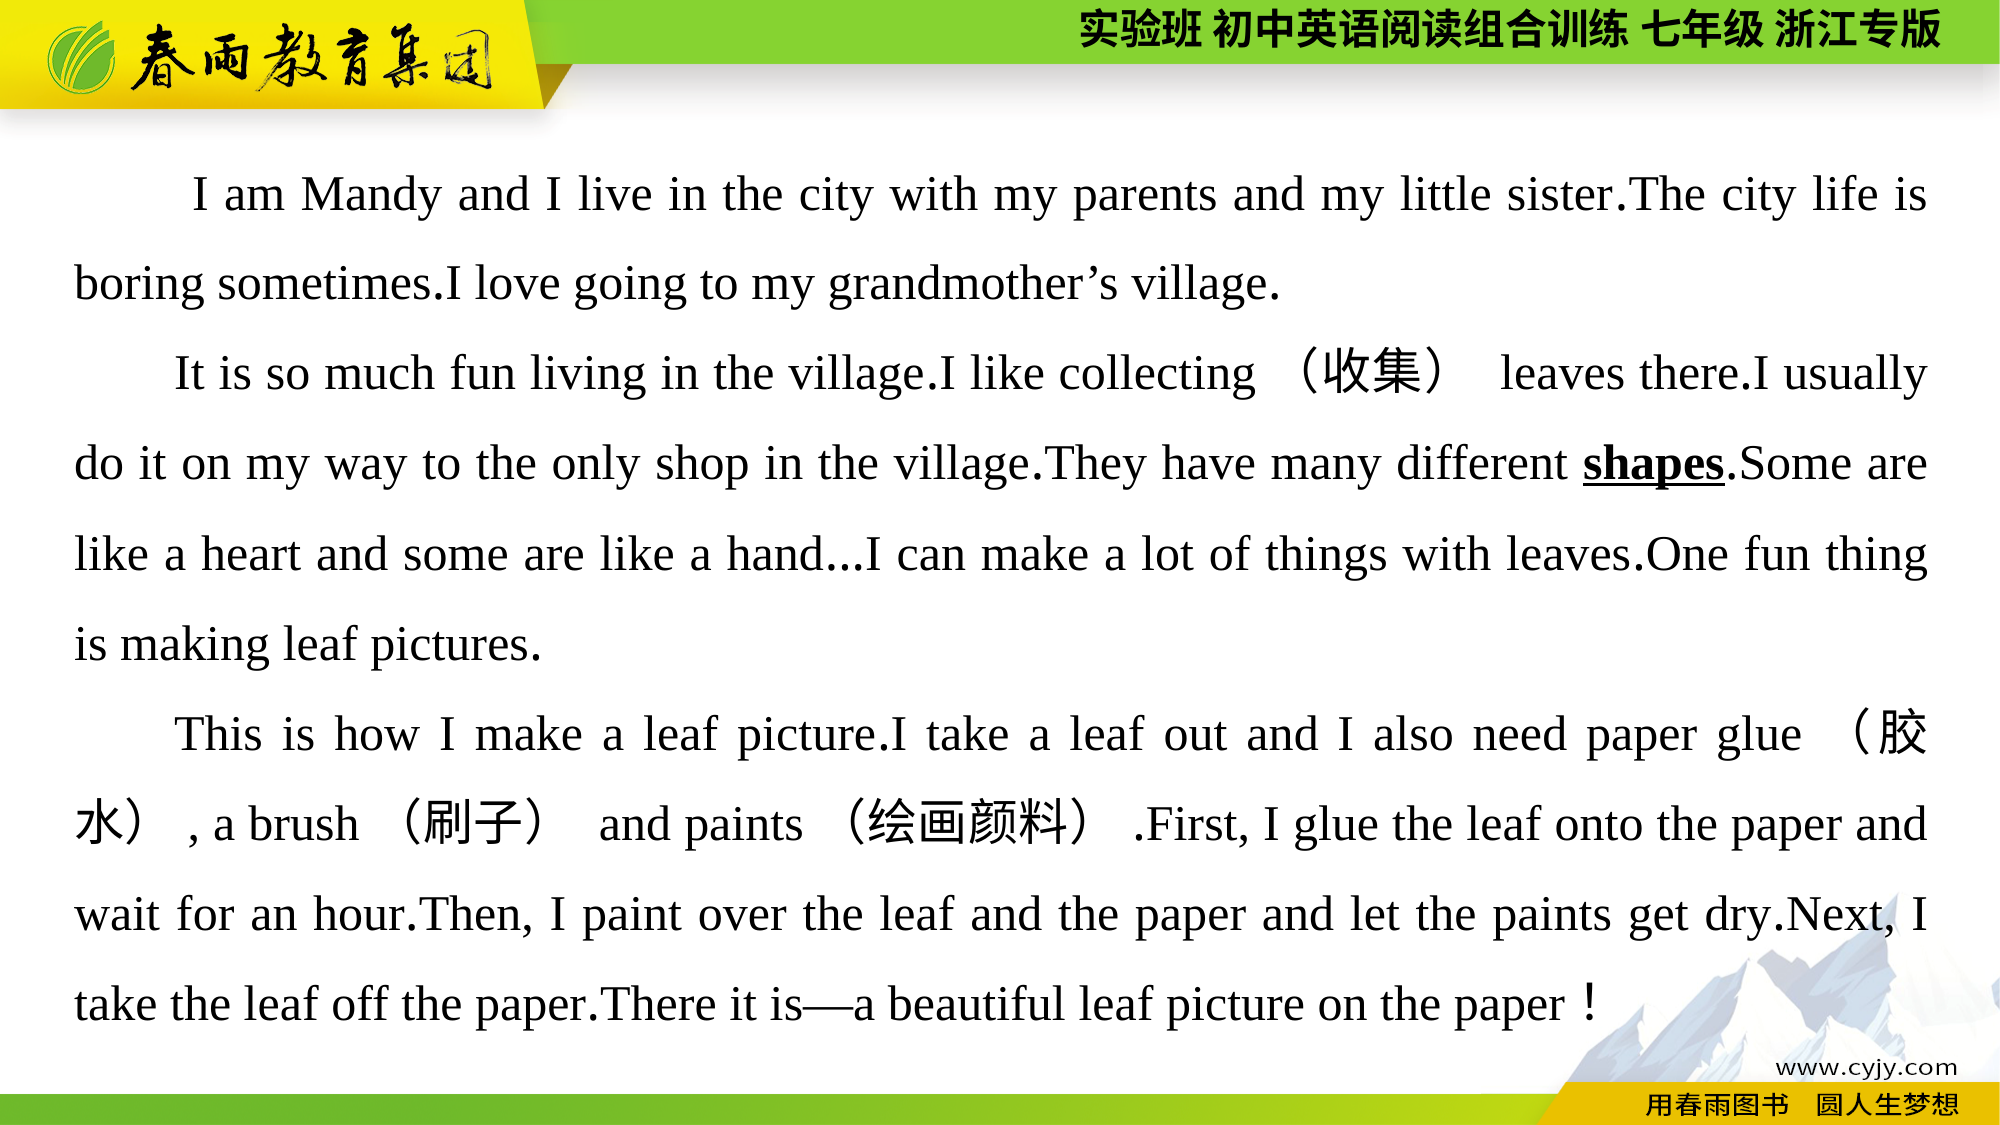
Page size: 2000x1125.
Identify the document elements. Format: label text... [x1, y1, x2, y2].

picture [0, 0, 2000, 1125]
list I am Mandy and I live in the city with my parents and my little sister.The city life is boring sometimes.I love going to my grandmother’s village. It is so much fun living in the village.I like collecting（收集） leaves there.I usually do it on my way to the only shop in the village.They have many different shapes.Some are like a heart and some are like a hand...I can make a lot of things with leaves.One fun thing is making leaf pictures. This is how I make a leaf picture.I take a leaf out and I also need paper glue（胶水）, a brush（刷子） and paints（绘画颜料）.First, I glue the leaf onto the paper and wait for an hour.Then, I paint over the leaf and the paper and let the paints get dry.Next, I take the leaf off the paper.There it is—a beautiful leaf picture on the paper！ [59, 122, 1944, 1035]
